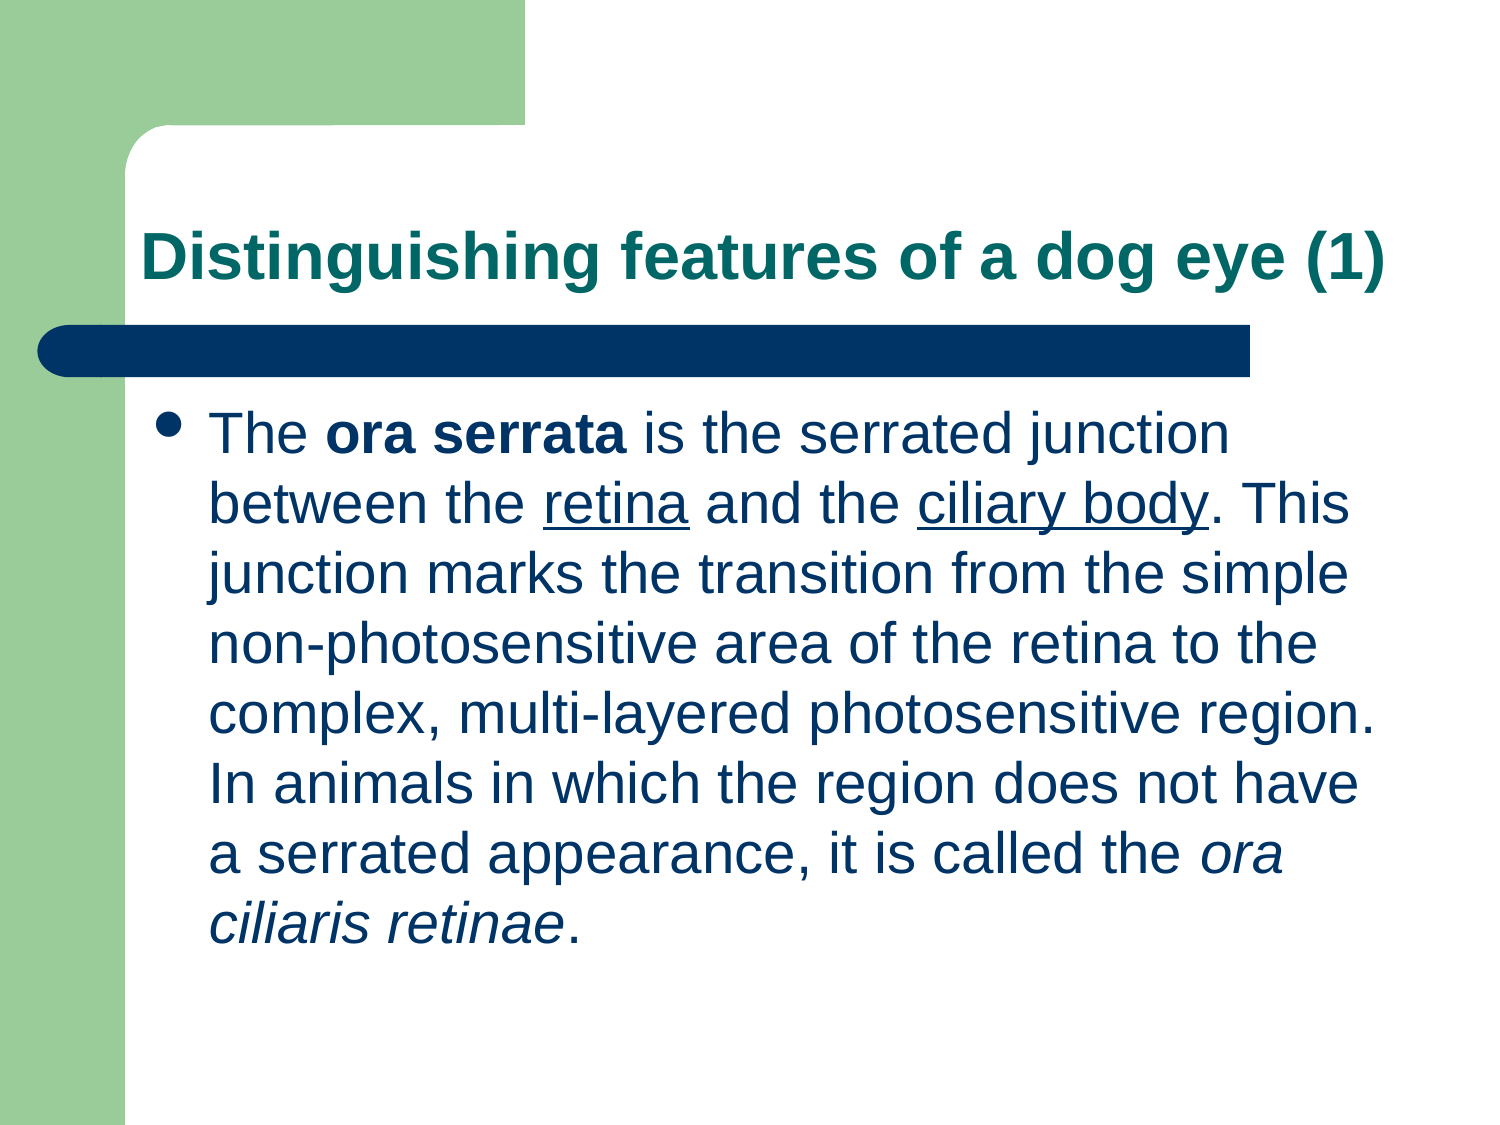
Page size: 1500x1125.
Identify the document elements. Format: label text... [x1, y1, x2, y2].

title Distinguishing features of a dog eye (1) [124, 113, 1426, 302]
list The ora serrata is the serrated junction between the retina and the ciliary body. This junction marks the transition from the simple non-photosensitive area of the retina to the complex, multi-layered photosensitive region. In animals in which the region does not have a serrated appearance, it is called the ora ciliaris retinae. [137, 387, 1400, 999]
